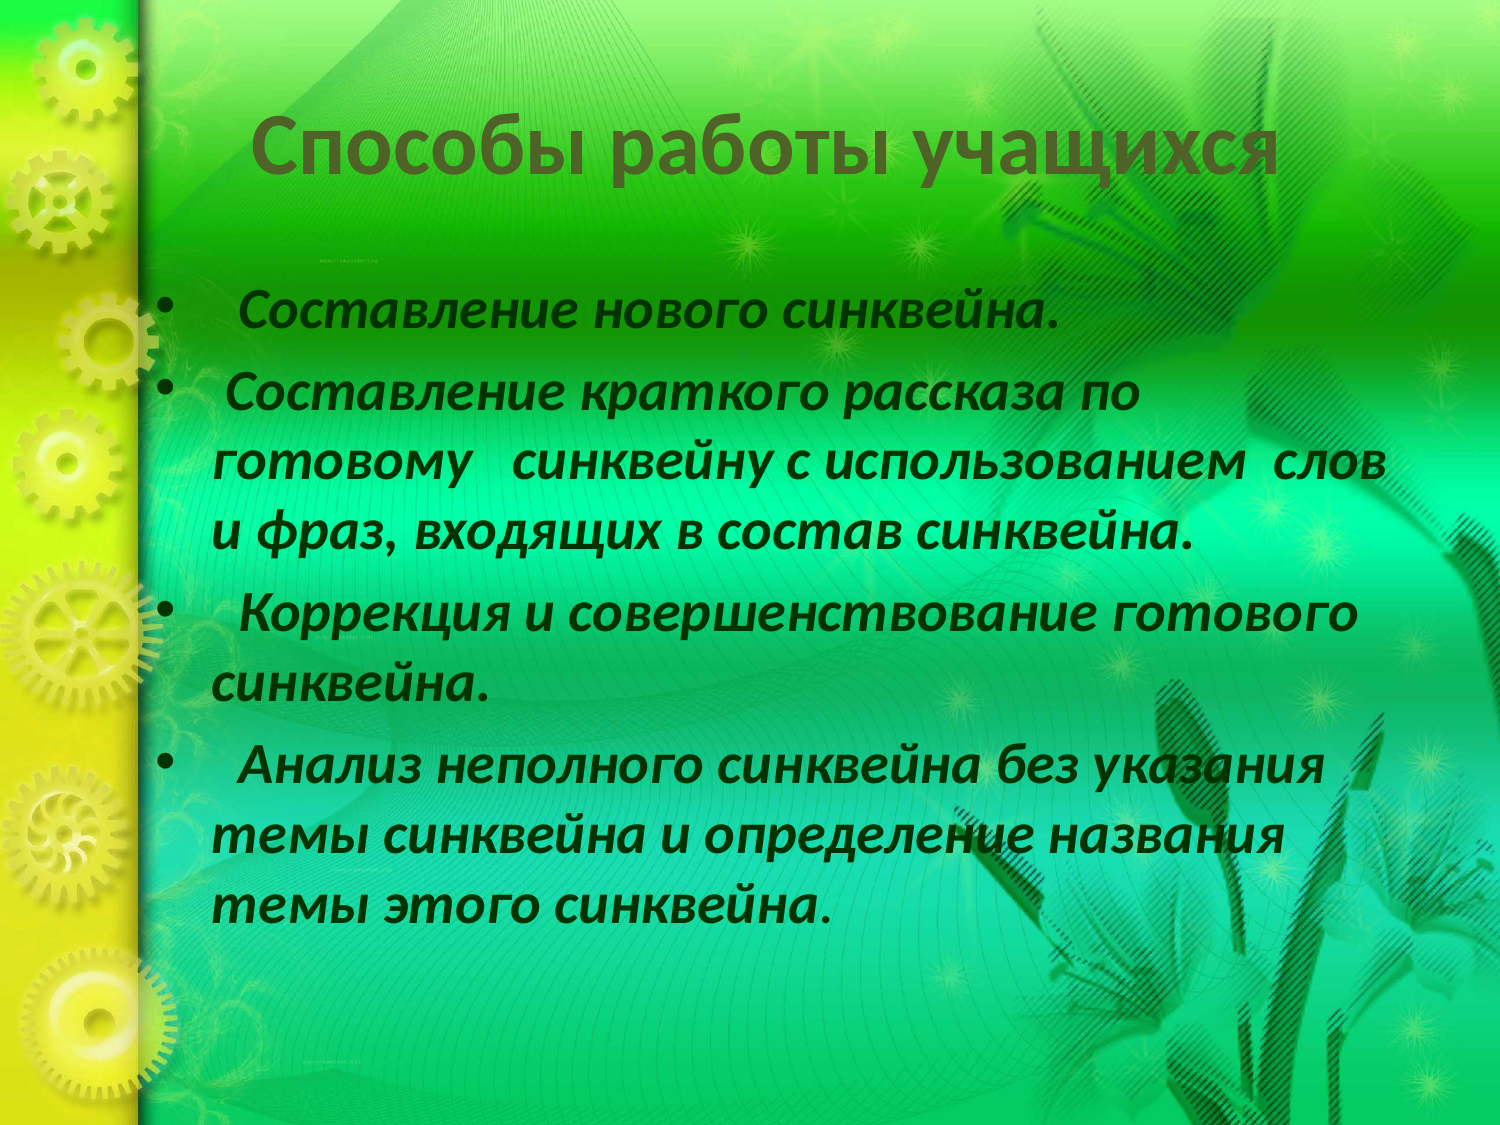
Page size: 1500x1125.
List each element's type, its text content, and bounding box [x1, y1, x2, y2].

list Составление нового синквейна. Составление краткого рассказа по готовому синквейну с использованием слов и фраз, входящих в состав синквейна. Коррекция и совершенствование готового синквейна. Анализ неполного синквейна без указания темы синквейна и определение названия темы этого синквейна. [140, 262, 1426, 1006]
picture [0, 0, 1500, 1125]
title Cпособы работы учащихся [128, 45, 1425, 233]
